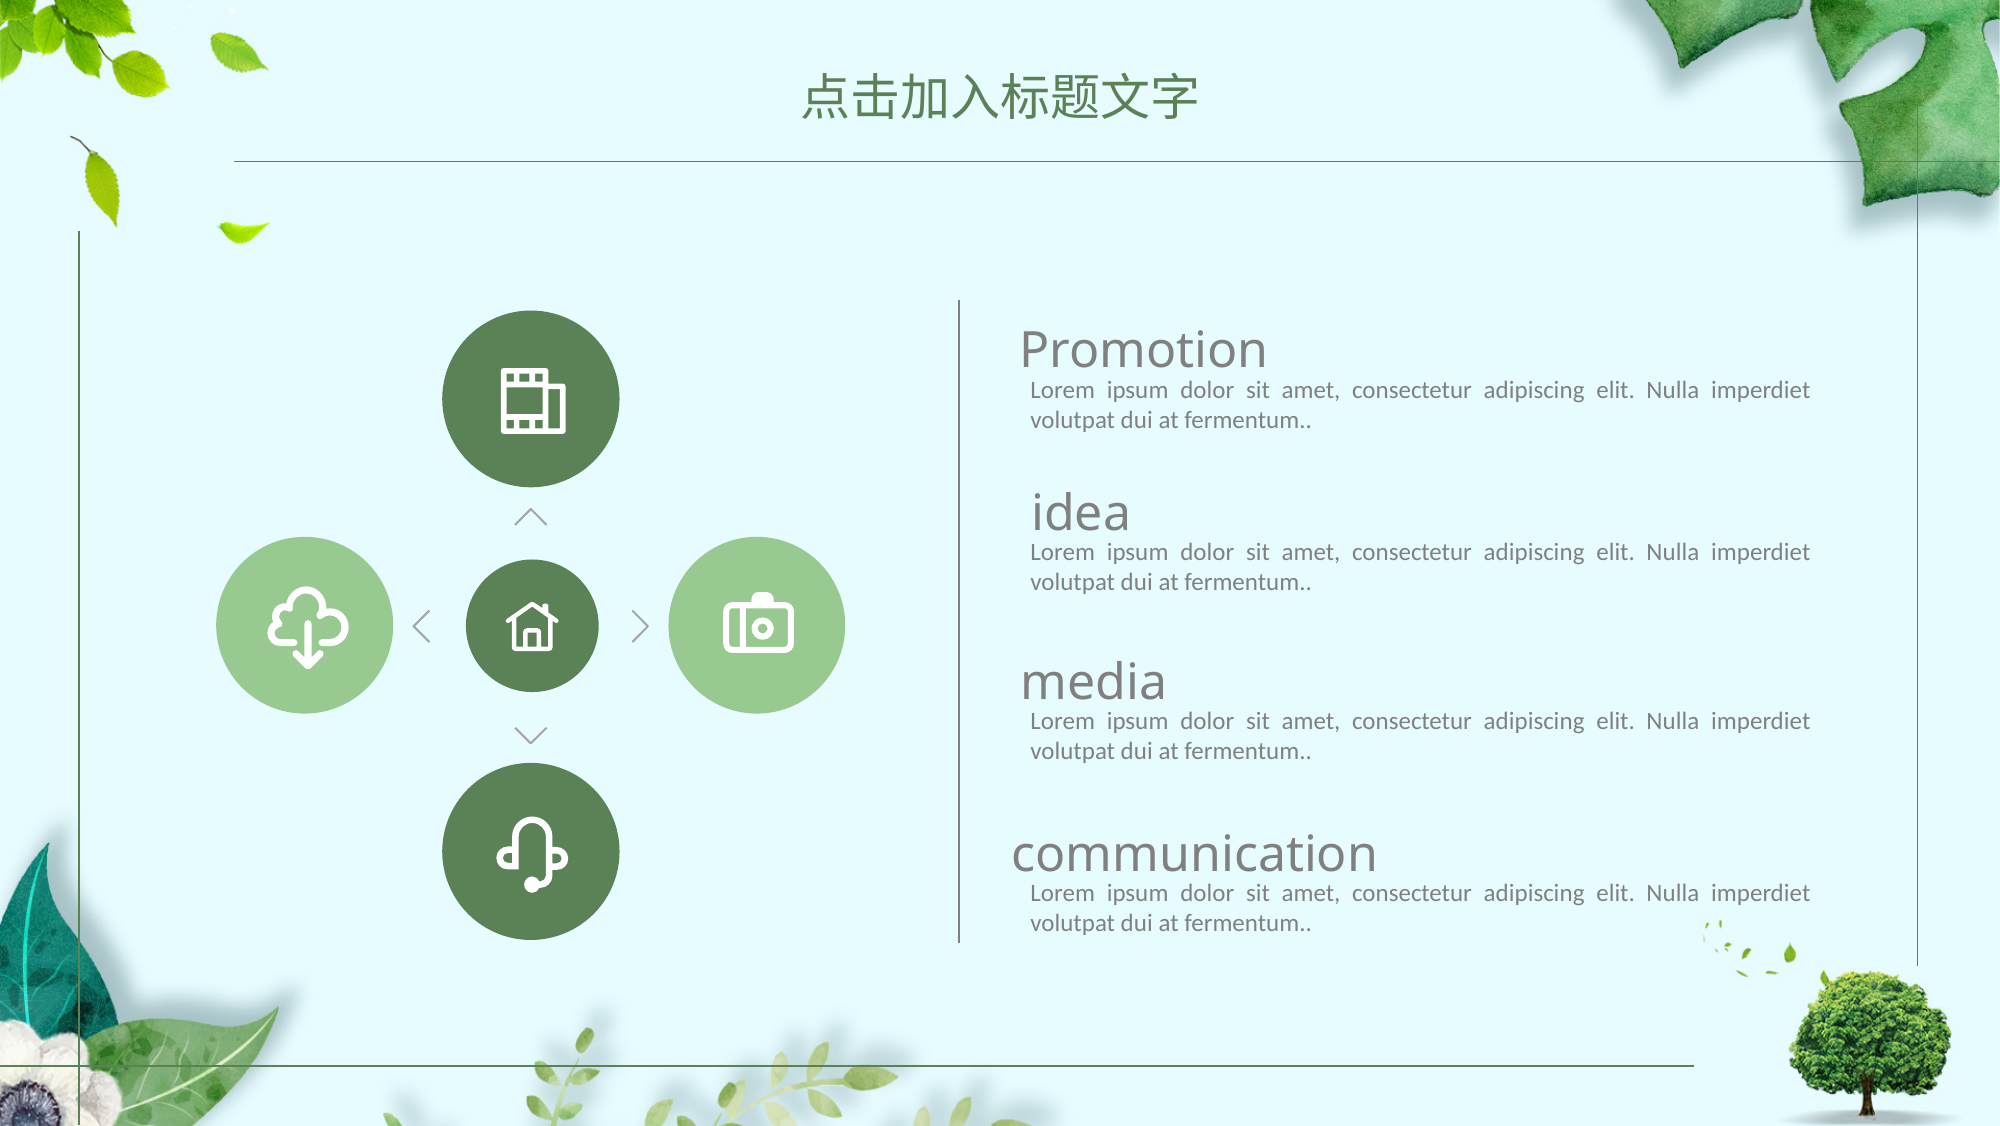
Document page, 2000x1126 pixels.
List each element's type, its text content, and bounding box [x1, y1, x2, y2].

text_box 点击加入标题文字 [632, 58, 1368, 101]
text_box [234, 101, 2000, 966]
picture [1694, 966, 2000, 1126]
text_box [215, 310, 846, 941]
picture [0, 0, 2000, 230]
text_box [0, 230, 1694, 1126]
